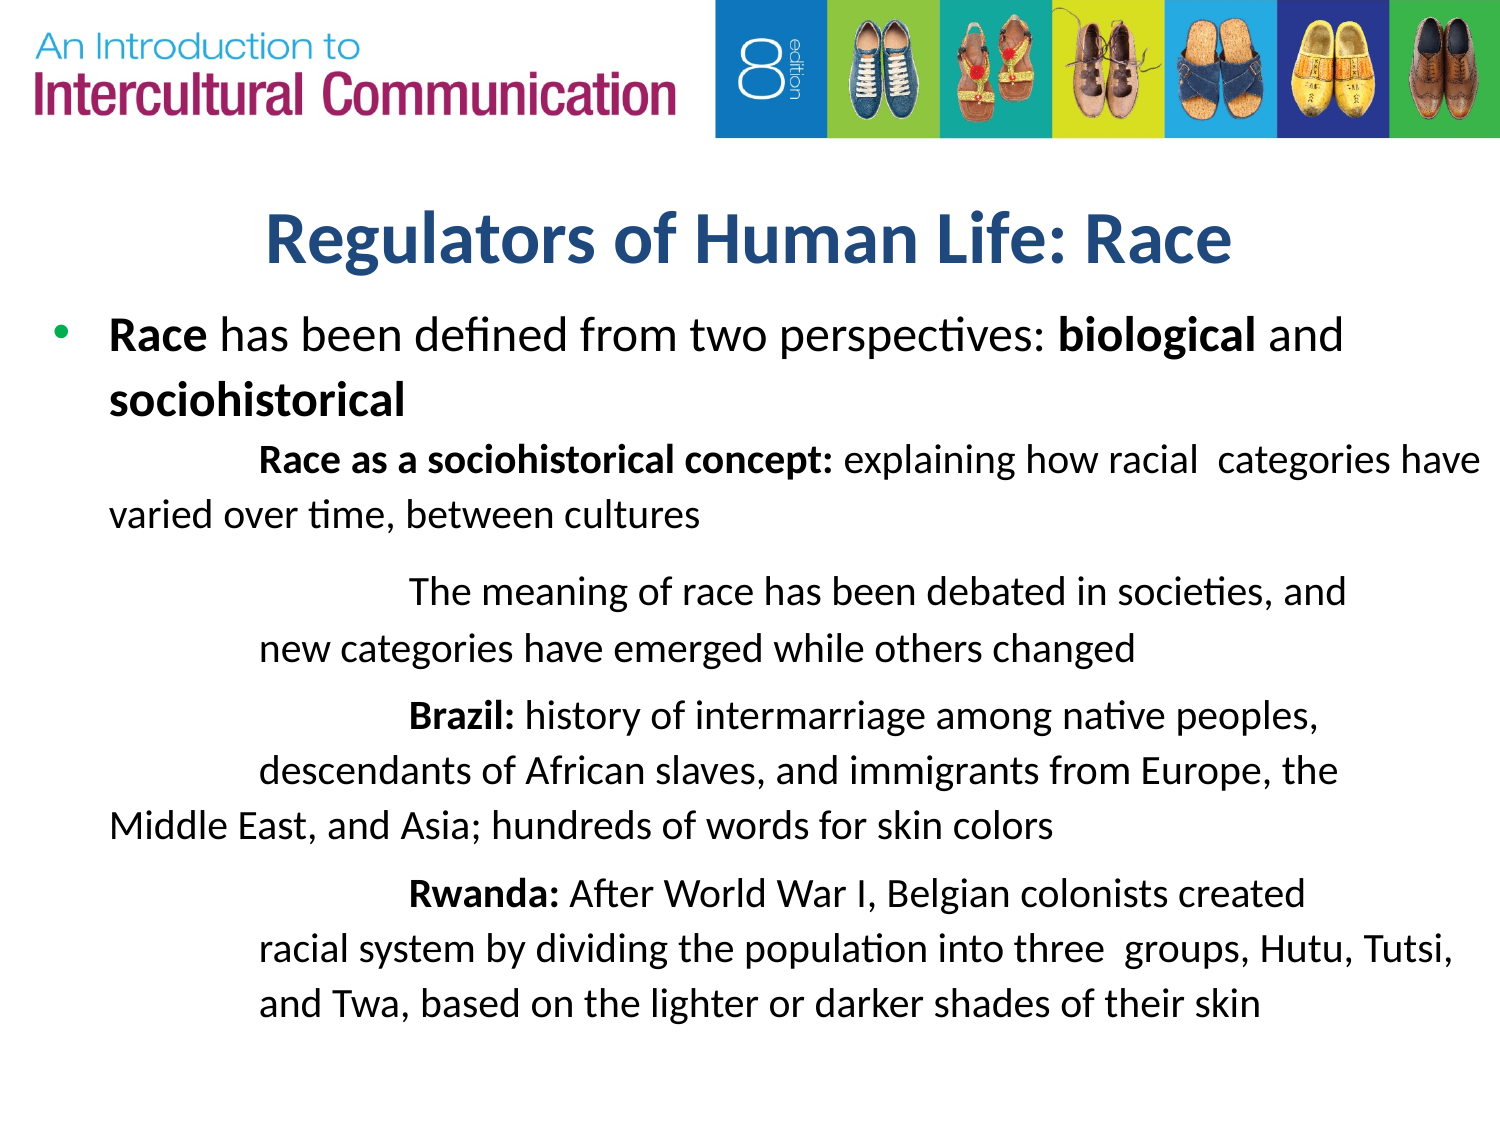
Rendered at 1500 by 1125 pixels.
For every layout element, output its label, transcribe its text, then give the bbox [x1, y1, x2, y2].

picture [0, 313, 1500, 1125]
list Race has been defined from two perspectives: biological and sociohistorical Race as a sociohistorical concept: explaining how racial categories have varied over time, between cultures The meaning of race has been debated in societies, and new categories have emerged while others changed Brazil: history of intermarriage among native peoples, descendants of African slaves, and immigrants from Europe, the Middle East, and Asia; hundreds of words for skin colors Rwanda: After World War I, Belgian colonists created racial system by dividing the population into three groups, Hutu, Tutsi, and Twa, based on the lighter or darker shades of their skin [37, 287, 1500, 1113]
picture [0, 0, 1500, 154]
title Regulators of Human Life: Race [0, 154, 1500, 313]
